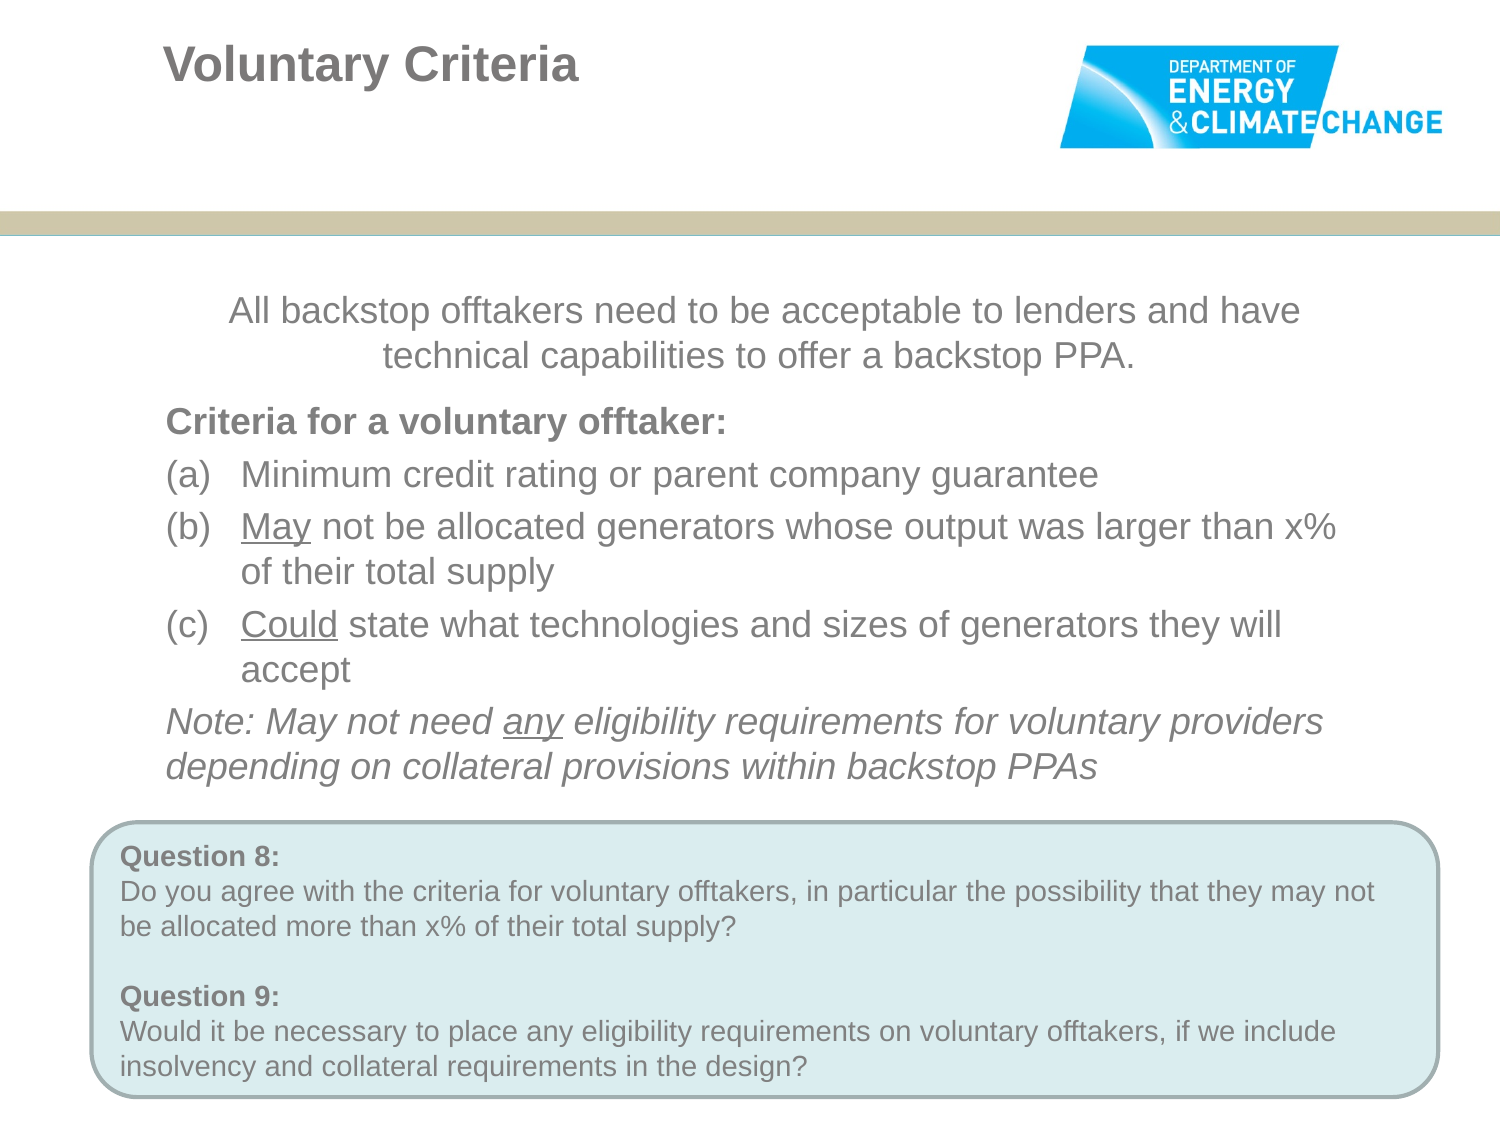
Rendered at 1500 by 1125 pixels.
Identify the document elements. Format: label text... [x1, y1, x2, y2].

title Voluntary Criteria [147, 23, 1034, 107]
text_box Question 8: Do you agree with the criteria for voluntary offtakers, in particular the possibility that they may not be allocated more than x% of their total supply? Question 9: Would it be necessary to place any eligibility requirements on voluntary offtakers, if we include insolvency and collateral requirements in the design? [89, 820, 1441, 1100]
list All backstop offtakers need to be acceptable to lenders and have technical capabilities to offer a backstop PPA. Criteria for a voluntary offtaker: Minimum credit rating or parent company guarantee May not be allocated generators whose output was larger than x% of their total supply Could state what technologies and sizes of generators they will accept Note: May not need any eligibility requirements for voluntary providers depending on collateral provisions within backstop PPAs [150, 278, 1380, 820]
picture [0, 0, 1500, 236]
